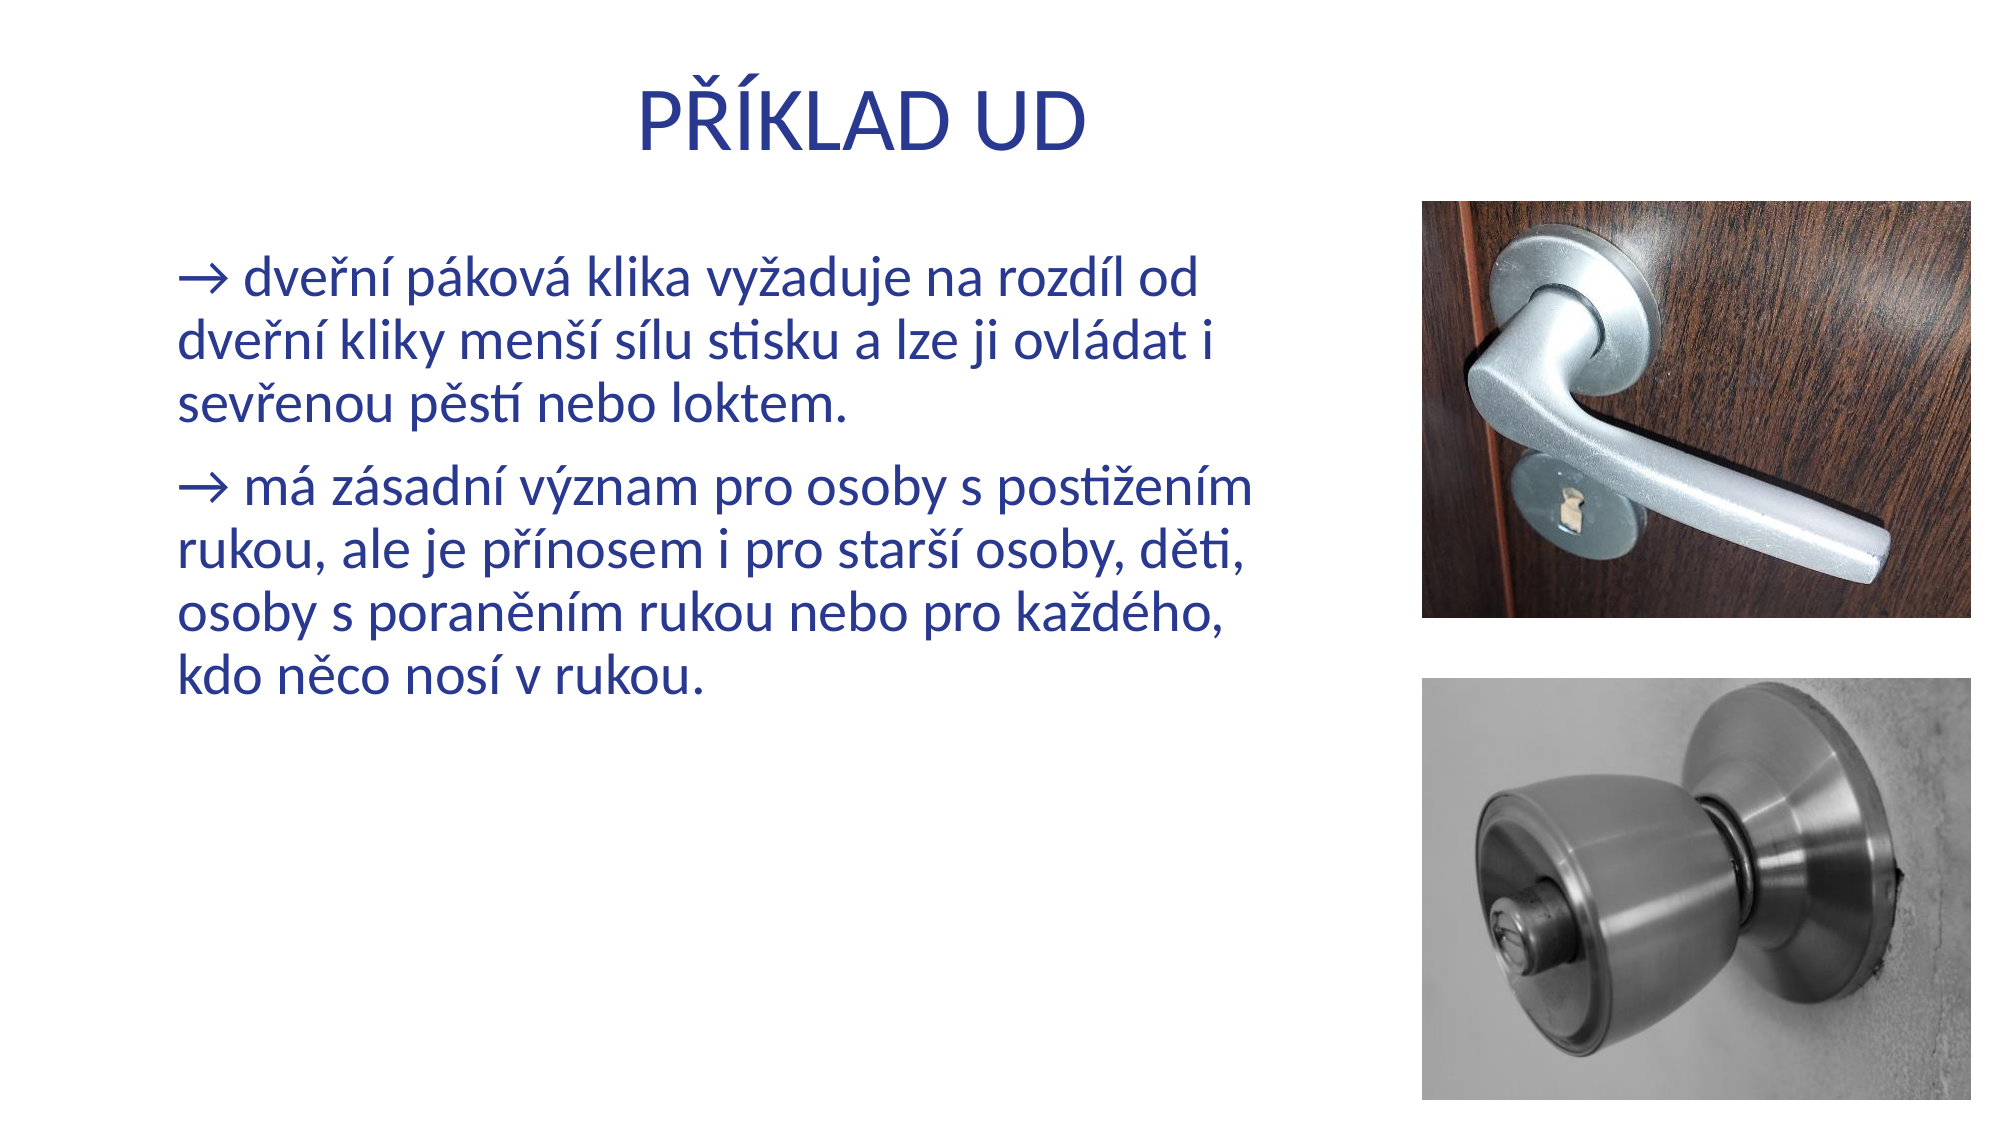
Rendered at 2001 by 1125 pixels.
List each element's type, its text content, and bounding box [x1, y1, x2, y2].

picture [1421, 201, 1971, 618]
title PŘÍKLAD UD [0, 63, 1725, 281]
text_box → dveřní páková klika vyžaduje na rozdíl od dveřní kliky menší sílu stisku a lze ji ovládat i sevřenou pěstí nebo loktem. → má zásadní význam pro osoby s postižením rukou, ale je přínosem i pro starší osoby, děti, osoby s poraněním rukou nebo pro každého, kdo něco nosí v rukou. [162, 238, 1337, 953]
picture [1421, 677, 1971, 1100]
